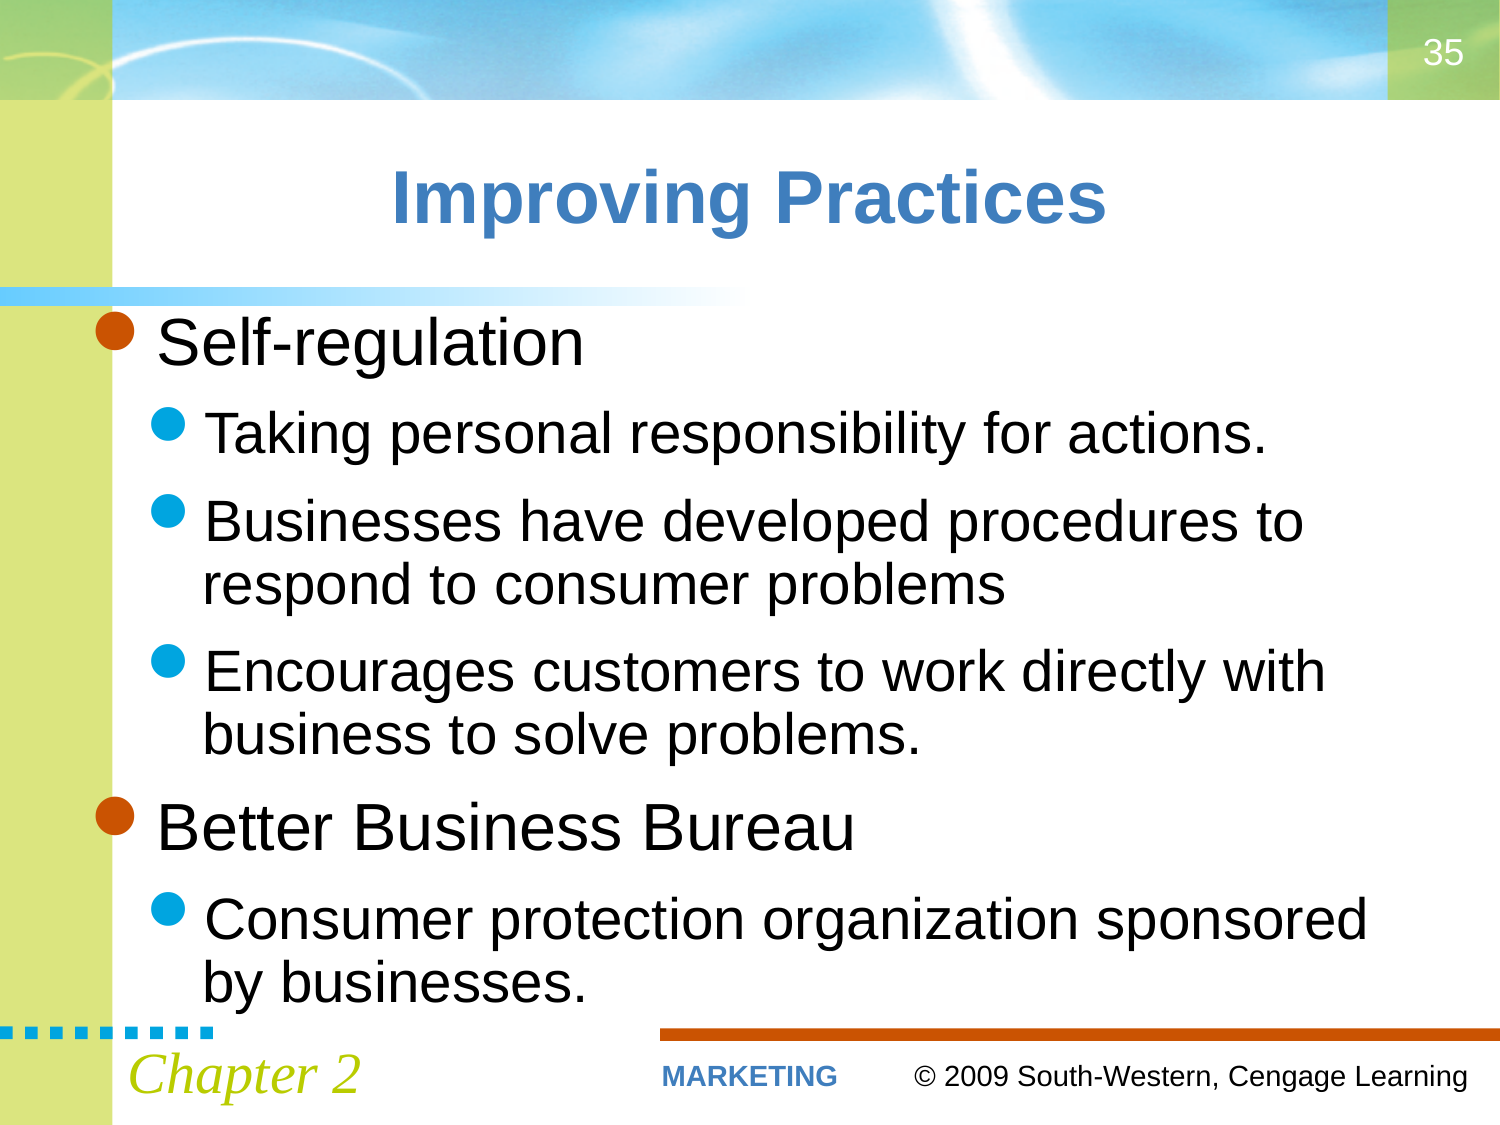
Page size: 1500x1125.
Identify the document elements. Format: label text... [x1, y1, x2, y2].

title Improving Practices [112, 99, 1388, 288]
footer Chapter 2 [112, 1012, 638, 1113]
list Self-regulation Taking personal responsibility for actions. Businesses have developed procedures to respond to consumer problems Encourages customers to work directly with business to solve problems. Better Business Bureau Consumer protection organization sponsored by businesses. [74, 299, 1438, 1001]
slide_number 35 [1387, 0, 1500, 101]
